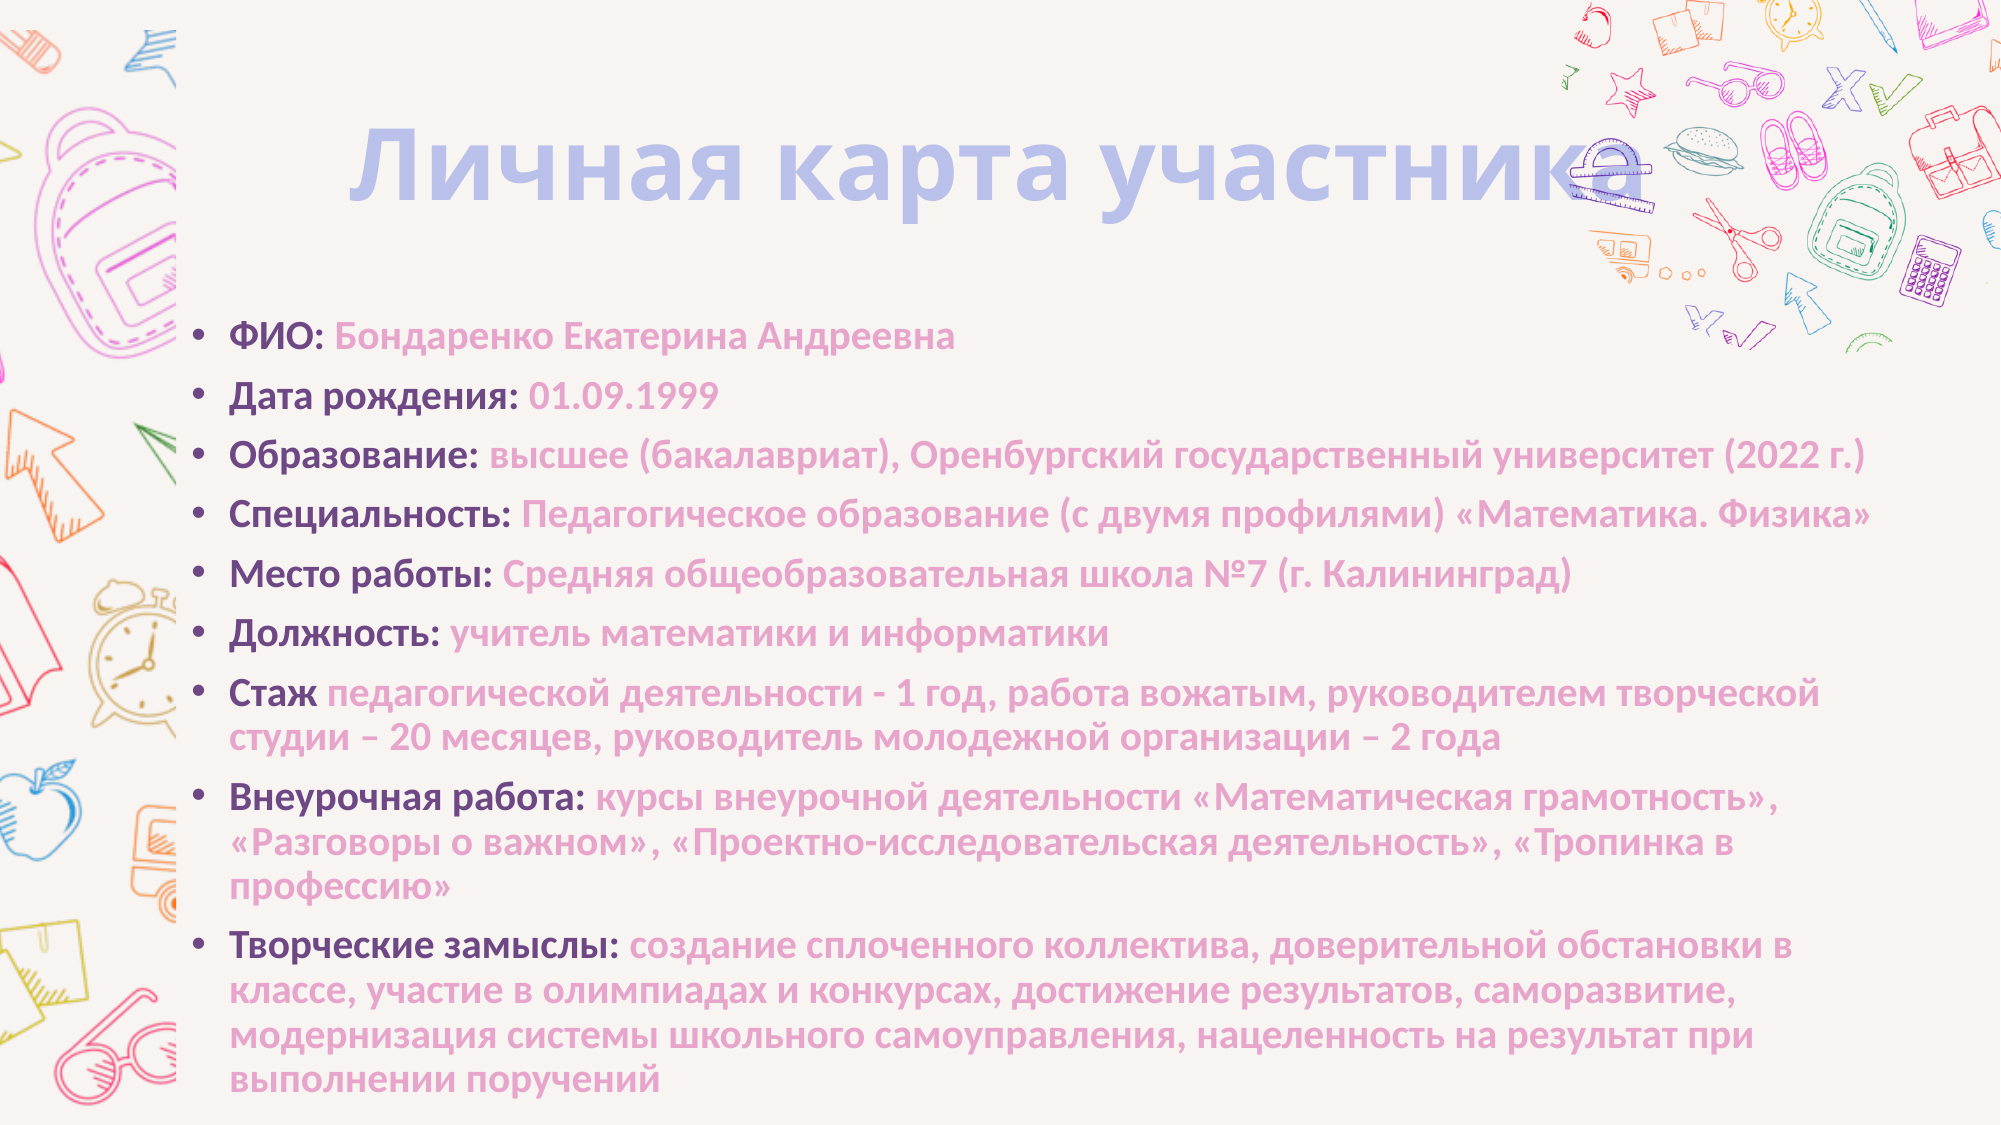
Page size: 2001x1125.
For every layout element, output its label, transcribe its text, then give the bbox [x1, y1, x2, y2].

title Личная карта участника [177, 59, 1559, 278]
picture [0, 30, 177, 1125]
picture [1559, 0, 2001, 357]
list ФИО: Бондаренко Екатерина Андреевна Дата рождения: 01.09.1999 Образование: высшее (бакалавриат), Оренбургский государственный университет (2022 г.) Специальность: Педагогическое образование (с двумя профилями) «Математика. Физика» Место работы: Средняя общеобразовательная школа №7 (г. Калининград) Должность: учитель математики и информатики Стаж педагогической деятельности - 1 год, работа вожатым, руководителем творческой студии – 20 месяцев, руководитель молодежной организации – 2 года Внеурочная работа: курсы внеурочной деятельности «Математическая грамотность», «Разговоры о важном», «Проектно-исследовательская деятельность», «Тропинка в профессию» Творческие замыслы: создание сплоченного коллектива, доверительной обстановки в классе, участие в олимпиадах и конкурсах, достижение результатов, саморазвитие, модернизация системы школьного самоуправления, нацеленность на результат при выполнении поручений [177, 306, 1902, 1110]
